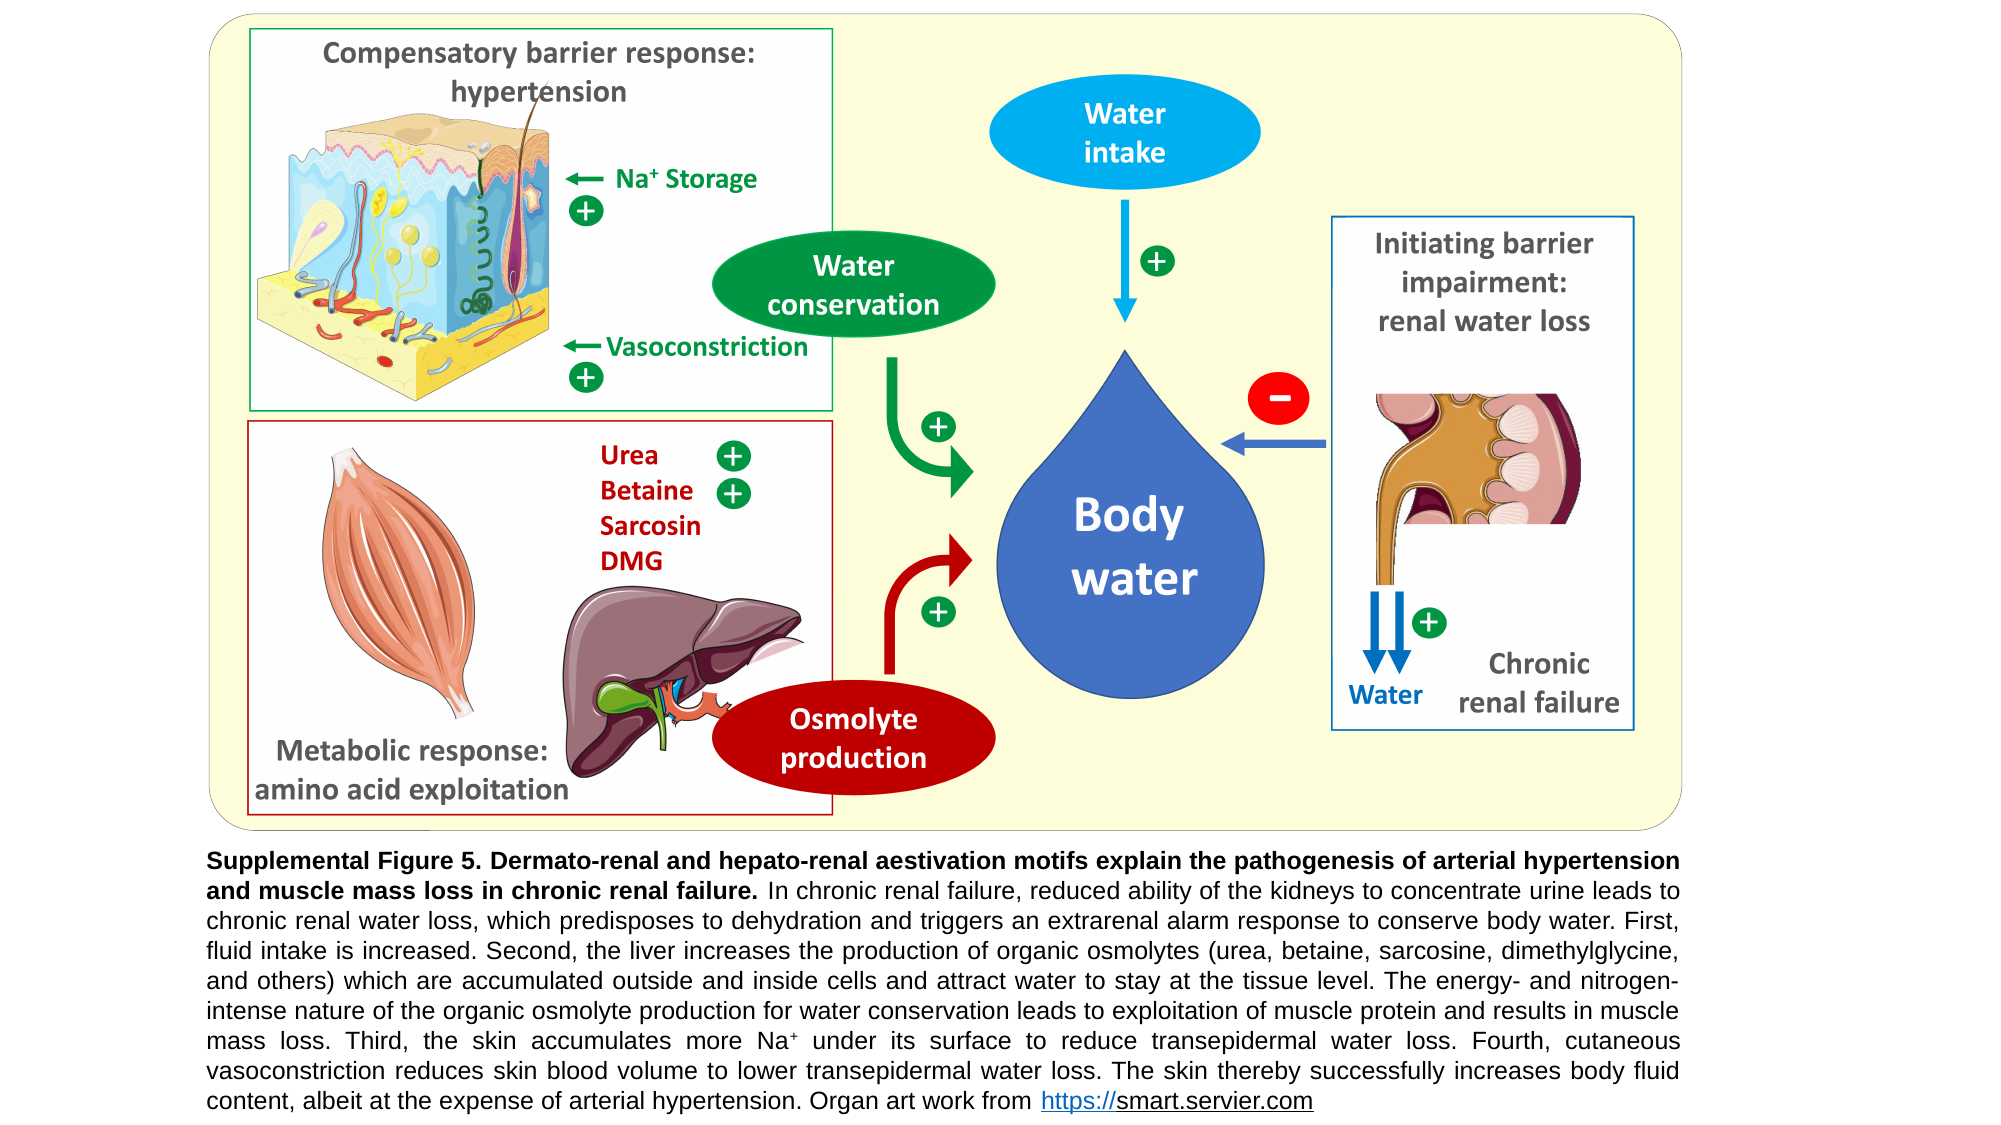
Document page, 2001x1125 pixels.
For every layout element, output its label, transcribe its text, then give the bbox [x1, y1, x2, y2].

text_box [208, 12, 1683, 832]
picture [234, 24, 1644, 818]
text_box Supplemental Figure 5. Dermato-renal and hepato-renal aestivation motifs explain the pathogenesis of arterial hypertension and muscle mass loss in chronic renal failure. In chronic renal failure, reduced ability of the kidneys to concentrate urine leads to chronic renal water loss, which predisposes to dehydration and triggers an extrarenal alarm response to conserve body water. First, fluid intake is increased. Second, the liver increases the production of organic osmolytes (urea, betaine, sarcosine, dimethylglycine, and others) which are accumulated outside and inside cells and attract water to stay at the tissue level. The energy- and nitrogen-intense nature of the organic osmolyte production for water conservation leads to exploitation of muscle protein and results in muscle mass loss. Third, the skin accumulates more Na+ under its surface to reduce transepidermal water loss. Fourth, cutaneous vasoconstriction reduces skin blood volume to lower transepidermal water loss. The skin thereby successfully increases body fluid content, albeit at the expense of arterial hypertension. Organ art work from https://smart.servier.com [191, 837, 1698, 1122]
